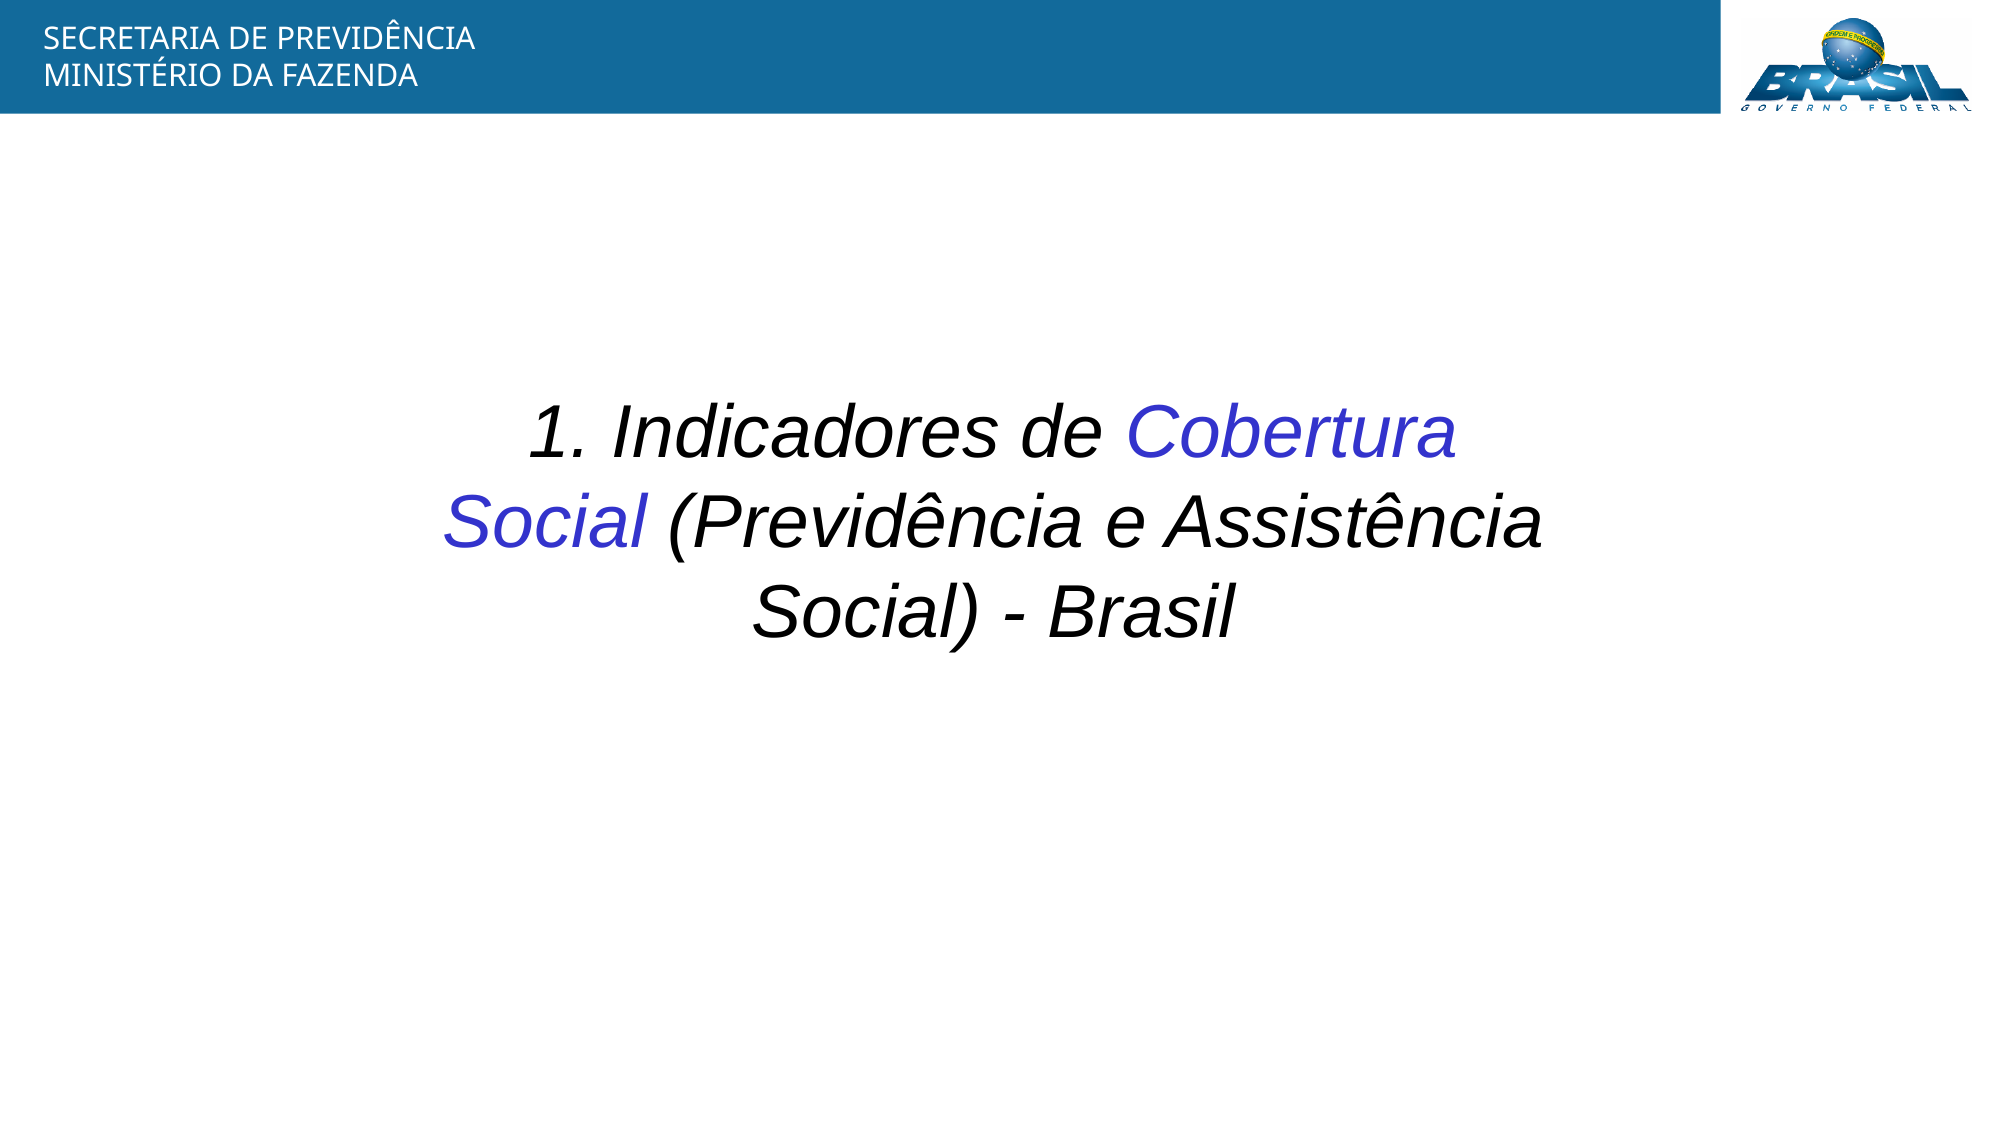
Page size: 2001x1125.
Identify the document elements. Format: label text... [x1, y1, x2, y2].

picture [1741, 18, 1972, 111]
text_box 1. Indicadores de Cobertura Social (Previdência e Assistência Social) - Brasil [424, 375, 1563, 500]
